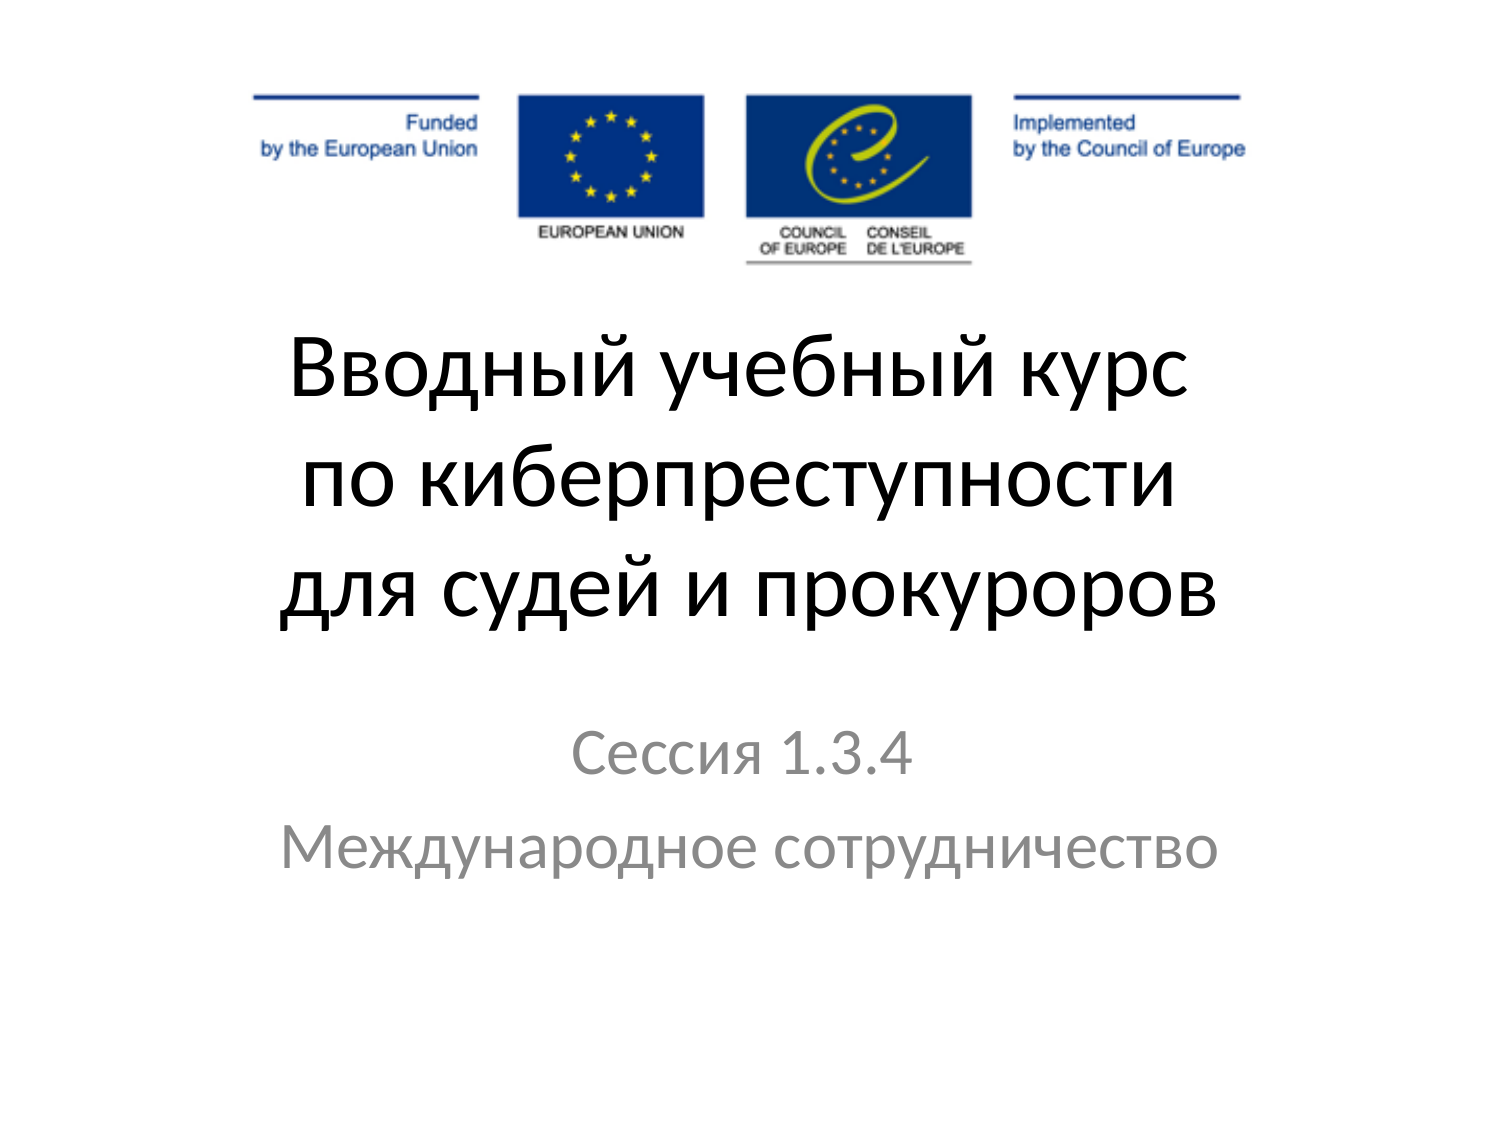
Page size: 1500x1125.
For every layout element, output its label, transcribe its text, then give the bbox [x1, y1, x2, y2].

picture [248, 90, 1252, 273]
subtitle Сессия 1.3.4 Международное сотрудничество [225, 700, 1275, 925]
title Вводный учебный курс по киберпреступности для судей и прокуроров [112, 349, 1388, 591]
